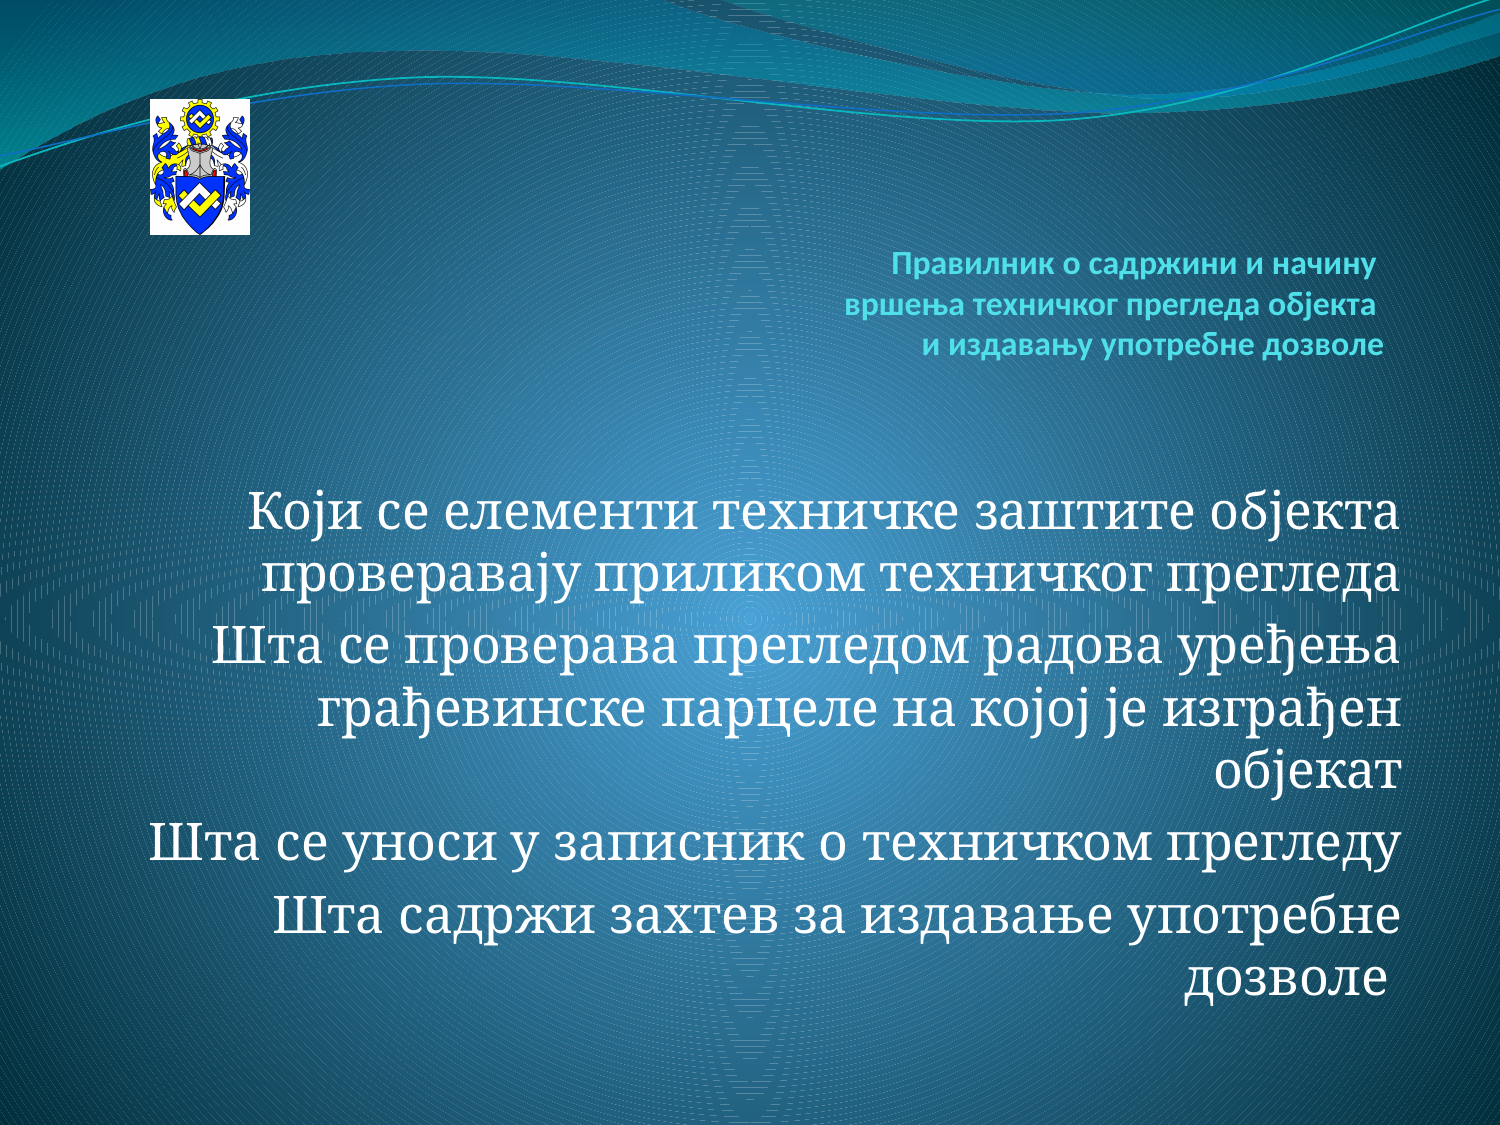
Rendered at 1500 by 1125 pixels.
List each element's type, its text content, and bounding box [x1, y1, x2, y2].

picture [149, 99, 251, 235]
title Правилник о садржини и начину вршења техничког прегледа објекта и издавању употребне дозволе [112, 37, 1388, 363]
subtitle Који се елементи техничке заштите објекта проверавају приликом техничког прегледа Шта се проверава прегледом радова уређења грађевинске парцеле на којој је изграђен објекат Шта се уноси у записник о техничком прегледу Шта садржи захтев за издавање употребне дозволе [125, 324, 1413, 1063]
